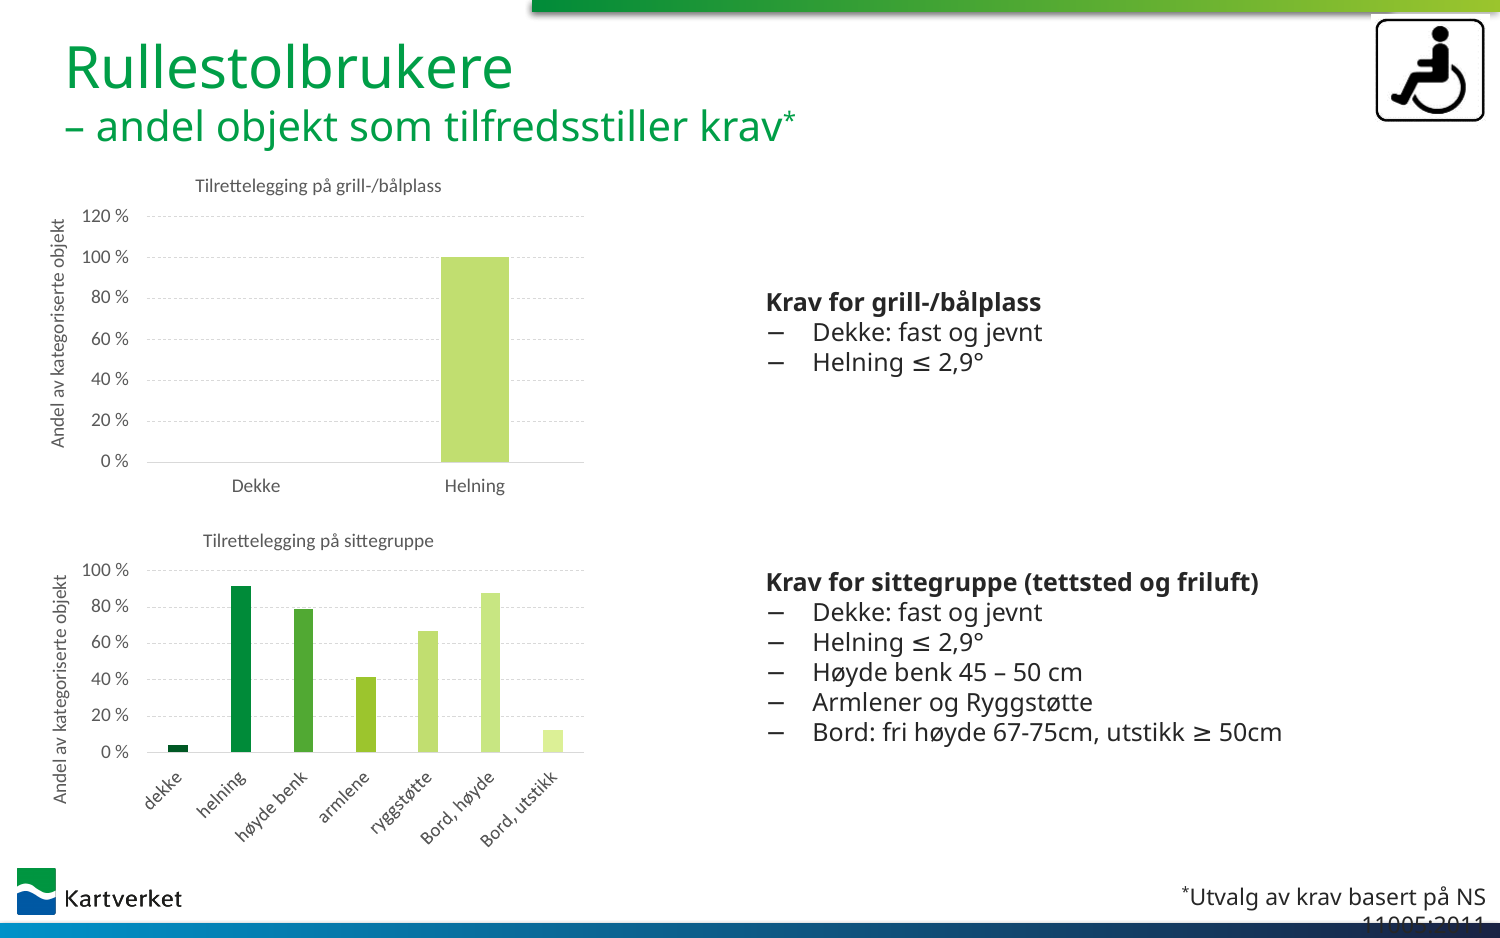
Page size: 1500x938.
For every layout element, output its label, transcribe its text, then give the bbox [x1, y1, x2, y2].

text_box Krav for grill-/bålplass Dekke: fast og jevnt Helning ≤ 2,9° [750, 279, 1452, 384]
picture [1371, 13, 1491, 127]
picture [41, 166, 596, 505]
text_box Krav for sittegruppe (tettsted og friluft) Dekke: fast og jevnt Helning ≤ 2,9° Høyde benk 45 – 50 cm Armlener og Ryggstøtte Bord: fri høyde 67-75cm, utstikk ≥ 50cm [750, 559, 1500, 754]
text_box *Utvalg av krav basert på NS 11005:2011 [1068, 873, 1500, 938]
picture [41, 520, 596, 859]
text_box Rullestolbrukere – andel objekt som tilfredsstiller krav* [49, 14, 1431, 158]
